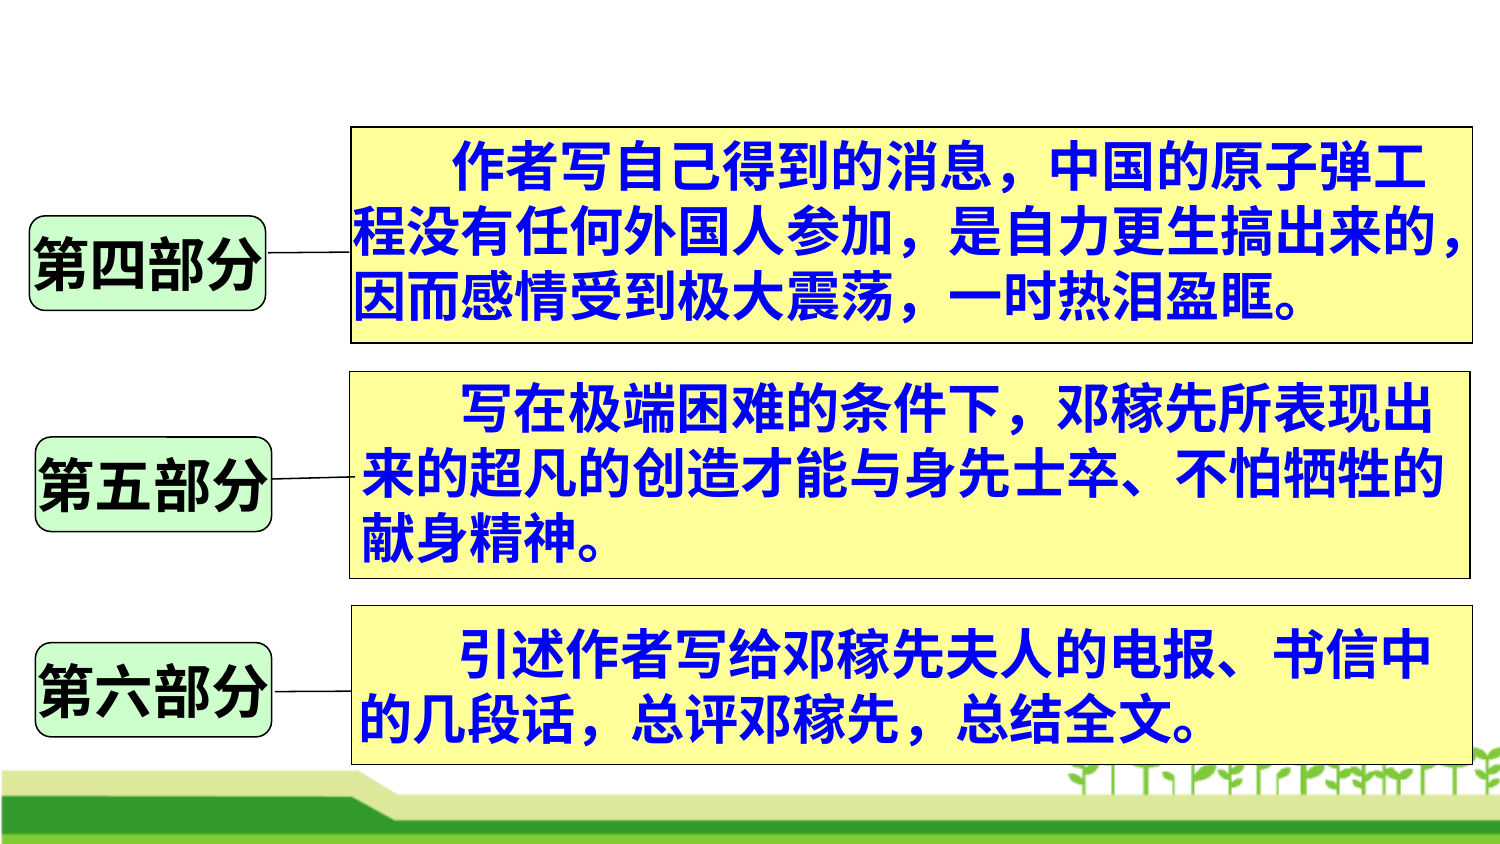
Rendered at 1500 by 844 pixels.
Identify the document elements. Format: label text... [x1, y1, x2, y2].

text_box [337, 124, 1473, 344]
picture [0, 0, 1500, 844]
text_box 第四部分 [29, 215, 266, 311]
text_box 第六部分 [35, 642, 272, 737]
text_box 第五部分 [35, 436, 272, 532]
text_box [343, 605, 1473, 765]
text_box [346, 367, 1487, 580]
